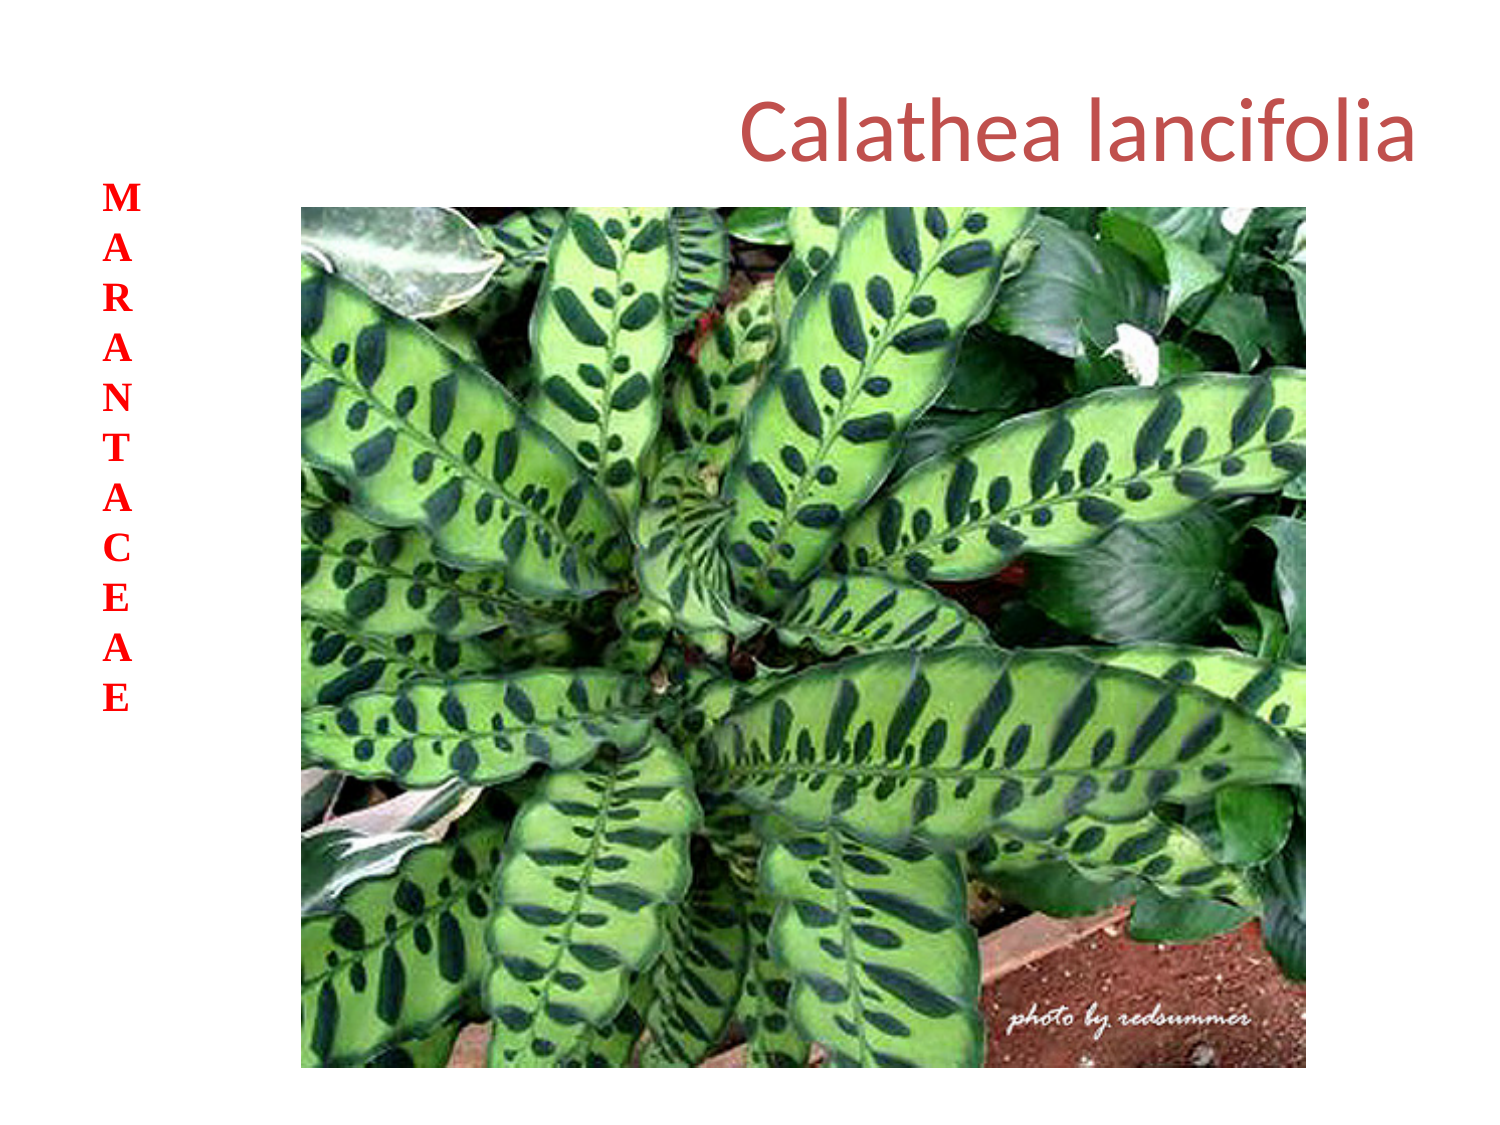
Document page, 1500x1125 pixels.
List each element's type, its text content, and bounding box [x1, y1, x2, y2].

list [300, 207, 1306, 1068]
text_box MARANTACEAE [87, 162, 150, 728]
title Calathea lancifolia [159, 31, 1435, 219]
